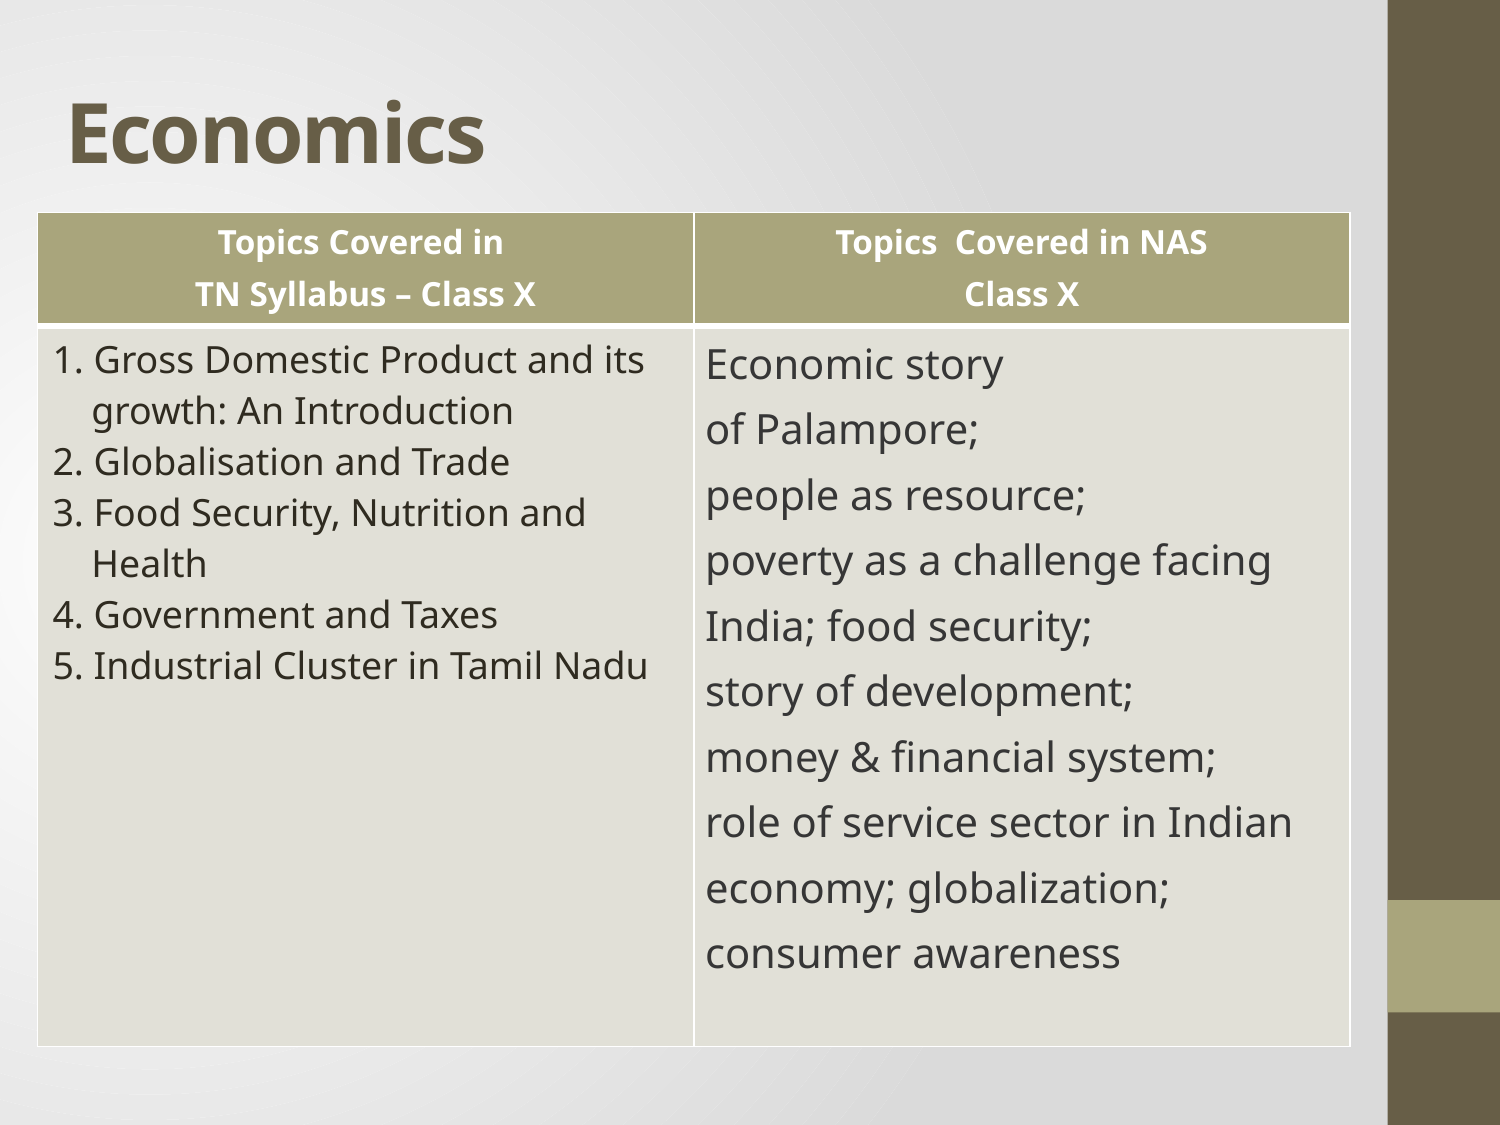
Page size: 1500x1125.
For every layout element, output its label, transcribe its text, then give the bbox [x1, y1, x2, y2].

table_cell 1. Gross Domestic Product and its growth: An Introduction 2. Globalisation and Trade 3. Food Security, Nutrition and Health 4. Government and Taxes 5. Industrial Cluster in Tamil Nadu [38, 329, 693, 1046]
title Economics [50, 37, 1400, 225]
table_header Topics Covered in NAS Class X [695, 225, 1349, 323]
table_header Topics Covered in TN Syllabus – Class X [38, 213, 693, 323]
table_cell Economic story of Palampore; people as resource; poverty as a challenge facing India; food security; story of development; money & financial system; role of service sector in Indian economy; globalization; consumer awareness [695, 329, 1349, 1046]
